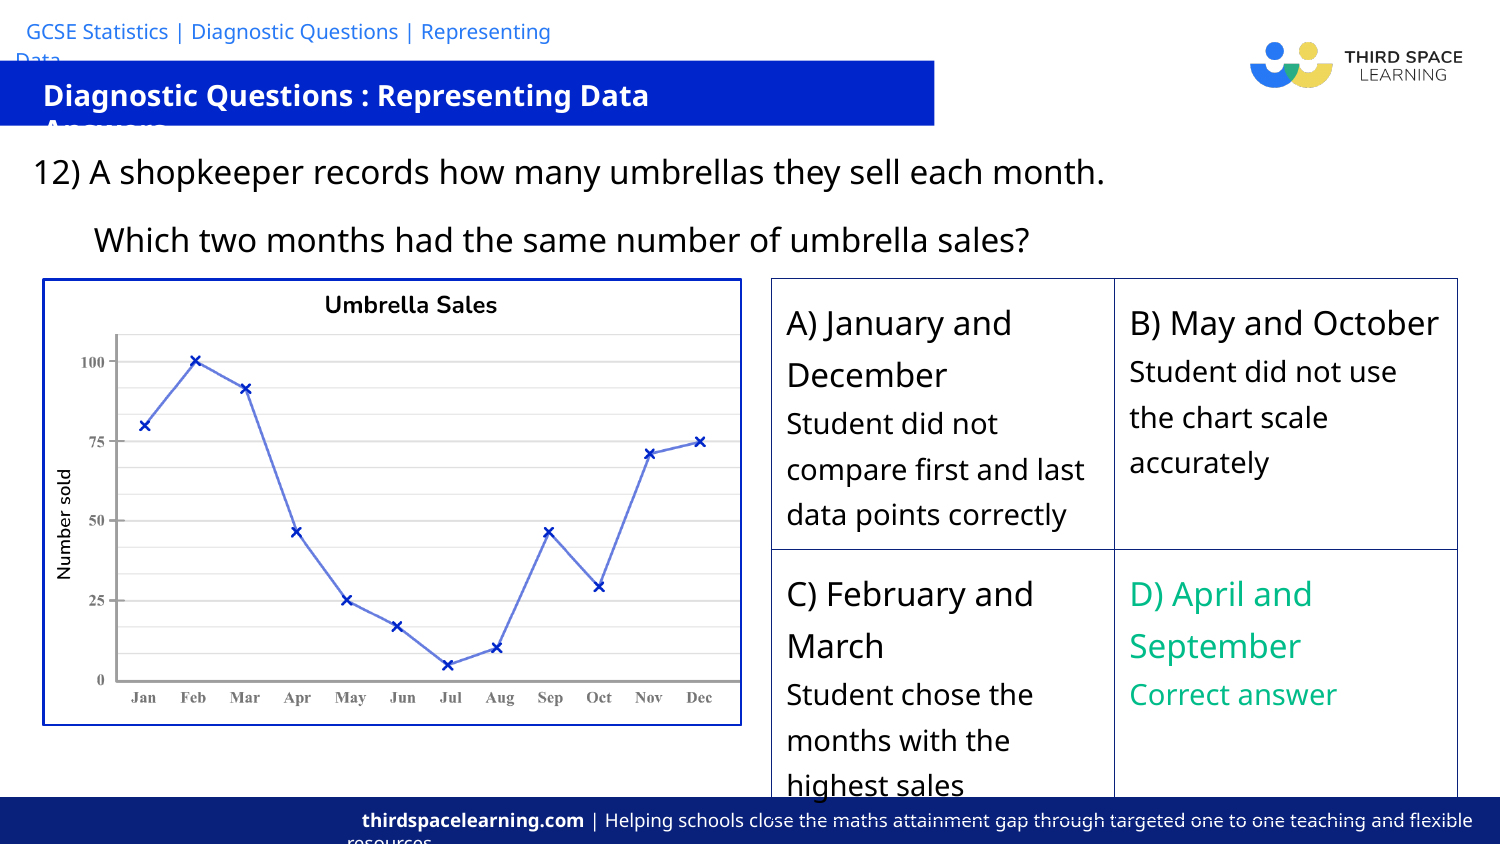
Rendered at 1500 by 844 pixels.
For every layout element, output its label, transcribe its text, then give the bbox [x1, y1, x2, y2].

picture [1250, 33, 1465, 99]
table_header A) January and December Student did not compare first and last data points correctly [772, 279, 1114, 549]
table_header B) May and October Student did not use the chart scale accurately [1115, 279, 1457, 549]
table_header 12) A shopkeeper records how many umbrellas they sell each month. Which two months had the same number of umbrella sales? [19, 142, 1474, 269]
table_cell C) February and March Student chose the months with the highest sales [772, 550, 1114, 820]
text_box Diagnostic Questions : Representing Data Answers [27, 61, 778, 162]
picture [42, 278, 743, 726]
table_cell D) April and September Correct answer [1115, 550, 1457, 820]
